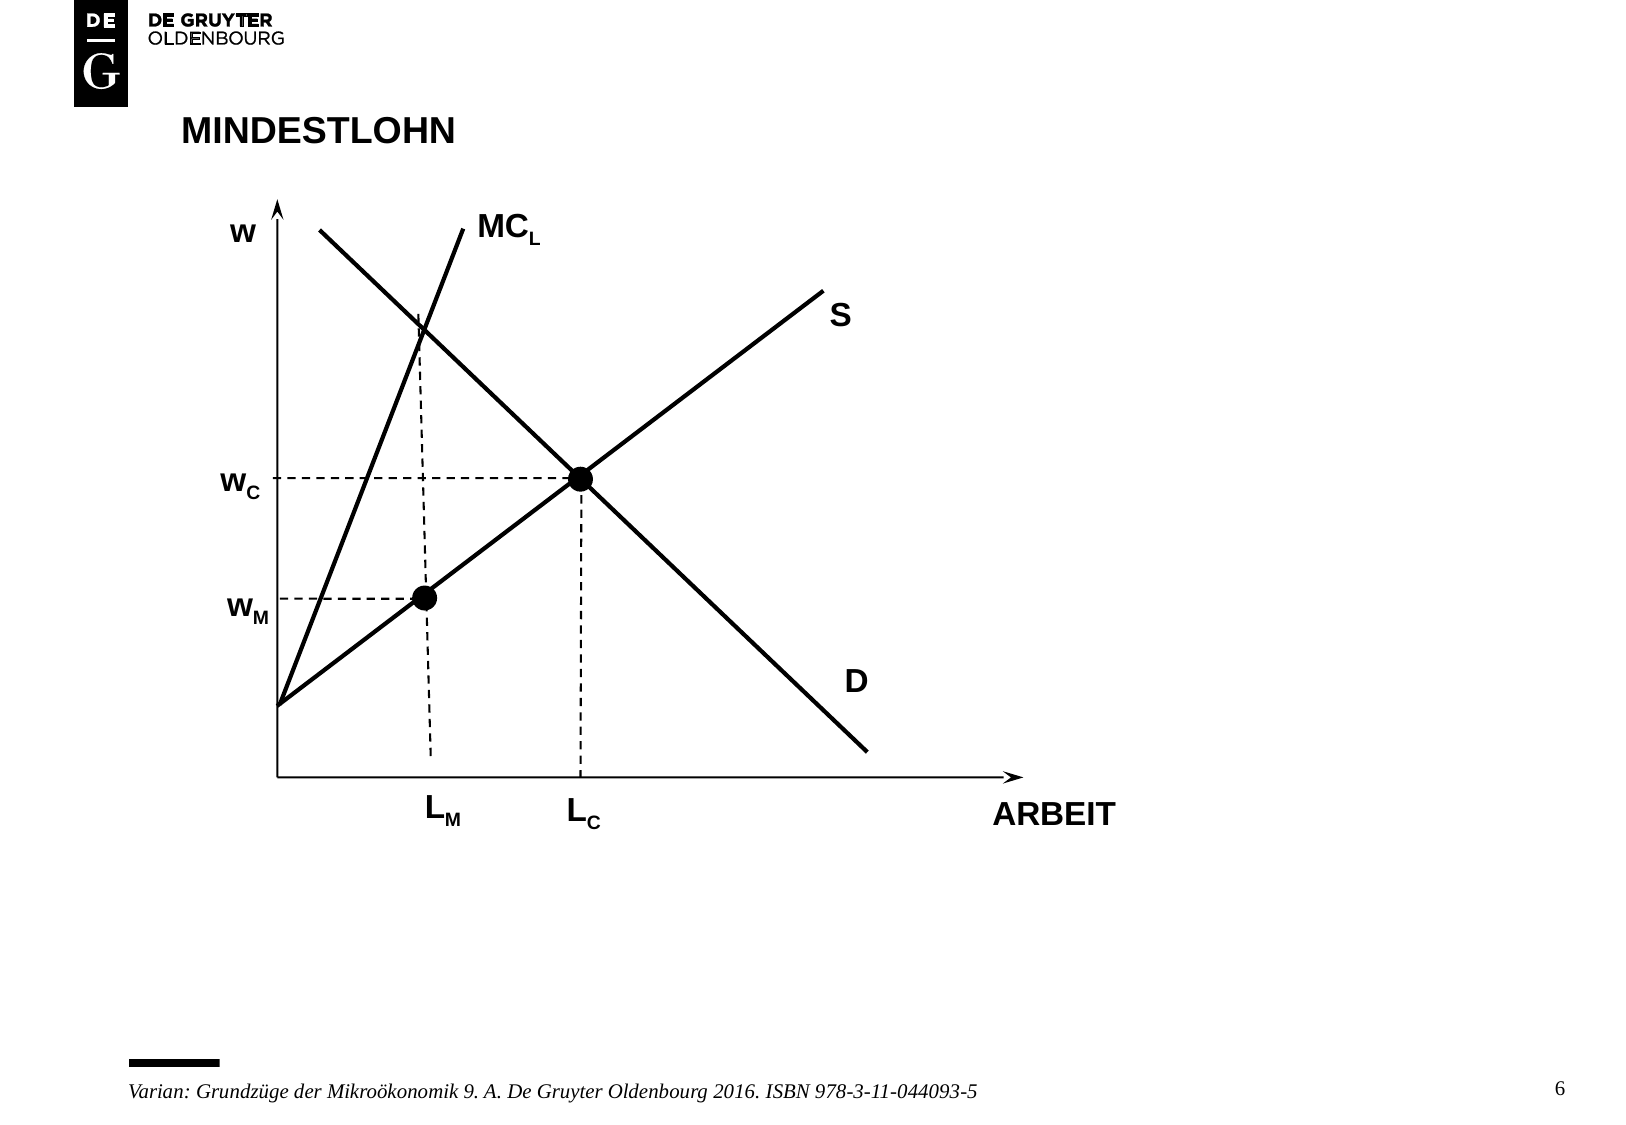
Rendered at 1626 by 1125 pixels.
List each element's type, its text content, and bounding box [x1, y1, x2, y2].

text_box wC [205, 450, 276, 511]
text_box LC [551, 780, 617, 841]
text_box MCL [462, 196, 557, 258]
text_box LM [409, 777, 477, 838]
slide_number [128, 1077, 1539, 1108]
text_box S [814, 286, 868, 342]
text_box ARBEIT [977, 784, 1132, 840]
title Mindestlohn [181, 106, 1608, 170]
slide_number 6 [1554, 1074, 1614, 1104]
text_box [412, 585, 438, 611]
text_box wM [212, 575, 285, 636]
text_box D [829, 651, 884, 707]
text_box [1002, 771, 1024, 784]
text_box [271, 199, 284, 220]
text_box [567, 466, 593, 492]
text_box w [214, 202, 271, 258]
